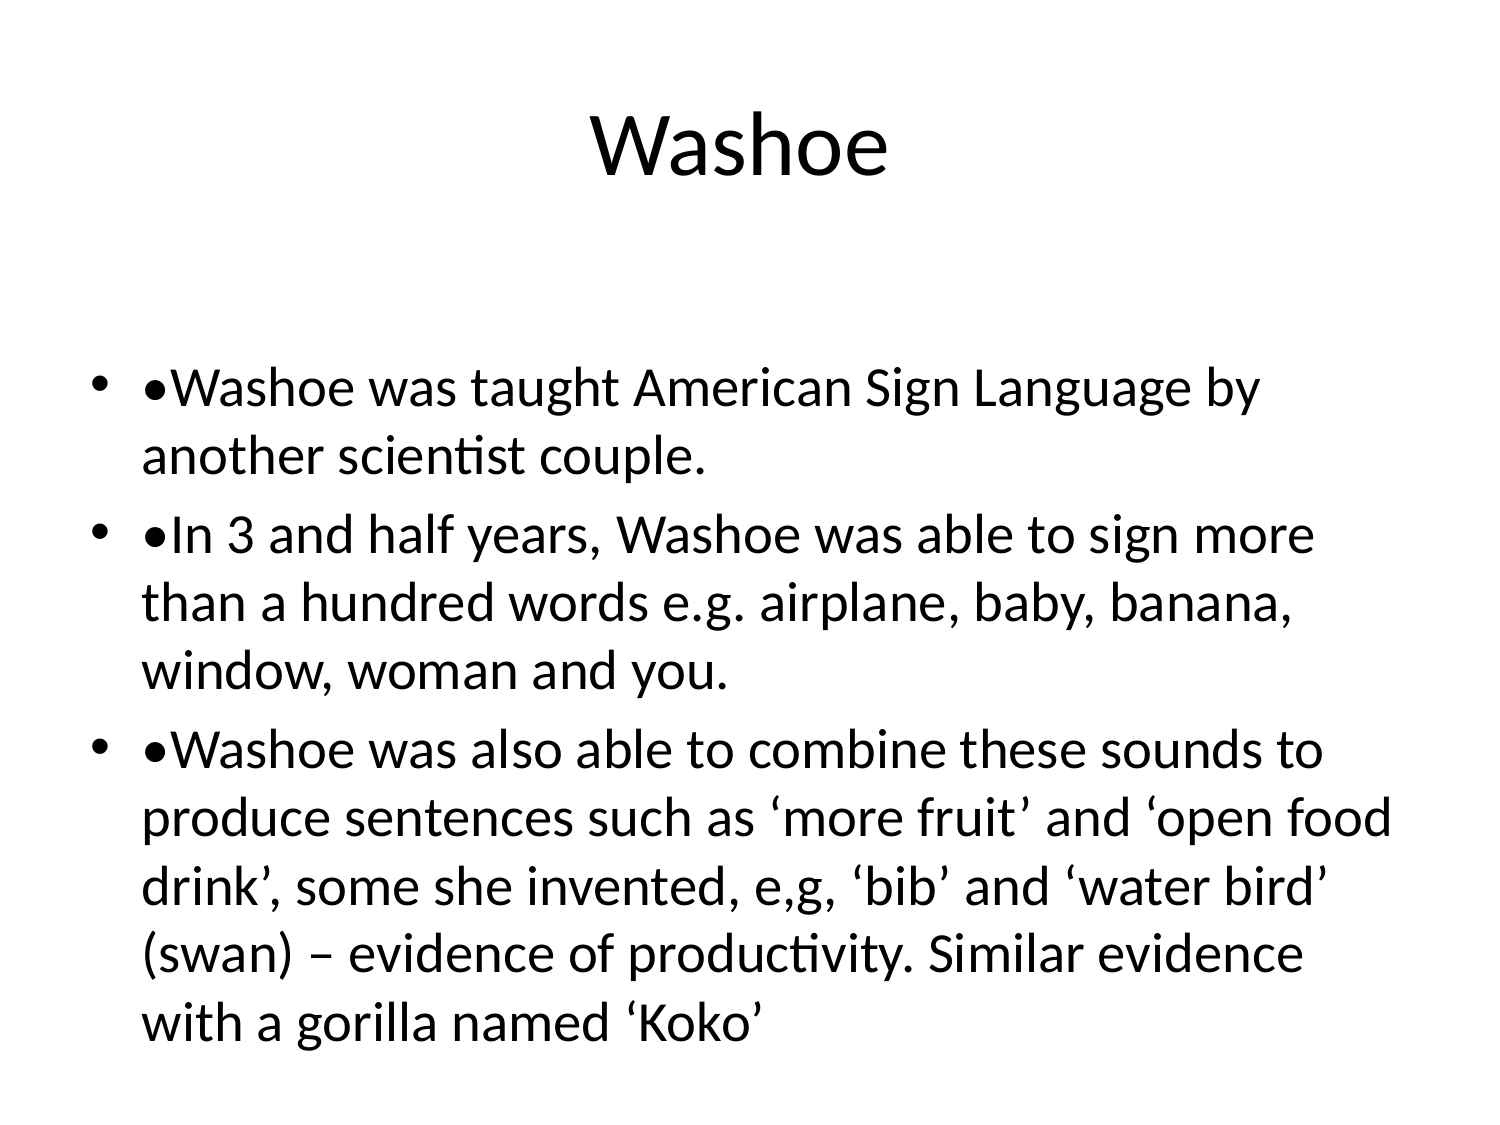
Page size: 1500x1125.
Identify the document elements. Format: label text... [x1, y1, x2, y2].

title Washoe [75, 45, 1425, 233]
list •Washoe was taught American Sign Language by another scientist couple. •In 3 and half years, Washoe was able to sign more than a hundred words e.g. airplane, baby, banana, window, woman and you. •Washoe was also able to combine these sounds to produce sentences such as ‘more fruit’ and ‘open food drink’, some she invented, e,g, ‘bib’ and ‘water bird’ (swan) – evidence of productivity. Similar evidence with a gorilla named ‘Koko’ [75, 262, 1425, 1063]
